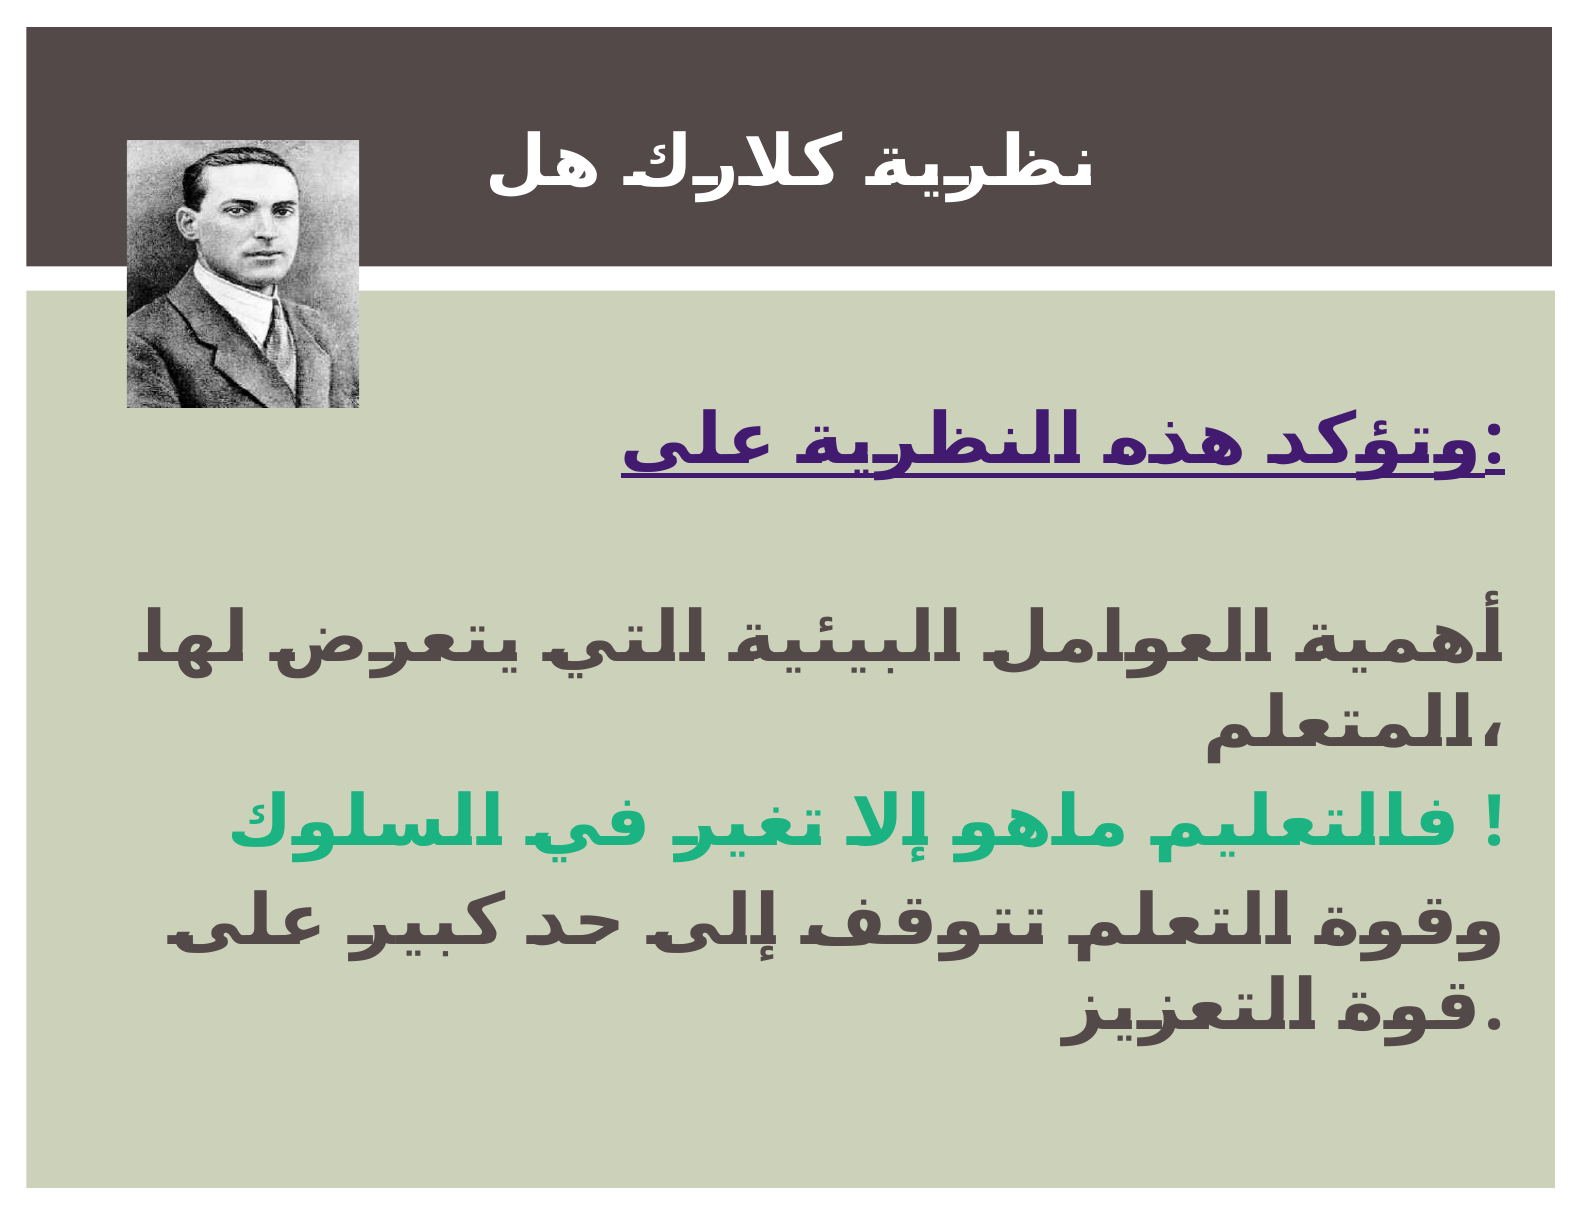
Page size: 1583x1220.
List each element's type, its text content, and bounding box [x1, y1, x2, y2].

list وتؤكد هذه النظرية على: أهمية العوامل البيئية التي يتعرض لها المتعلم، فالتعليم ماهو إلا تغير في السلوك ! وقوة التعلم تتوقف إلى حد كبير على قوة التعزيز. [65, 305, 1522, 1167]
title نظرية كلارك هل [65, 63, 1517, 251]
picture [126, 139, 360, 409]
